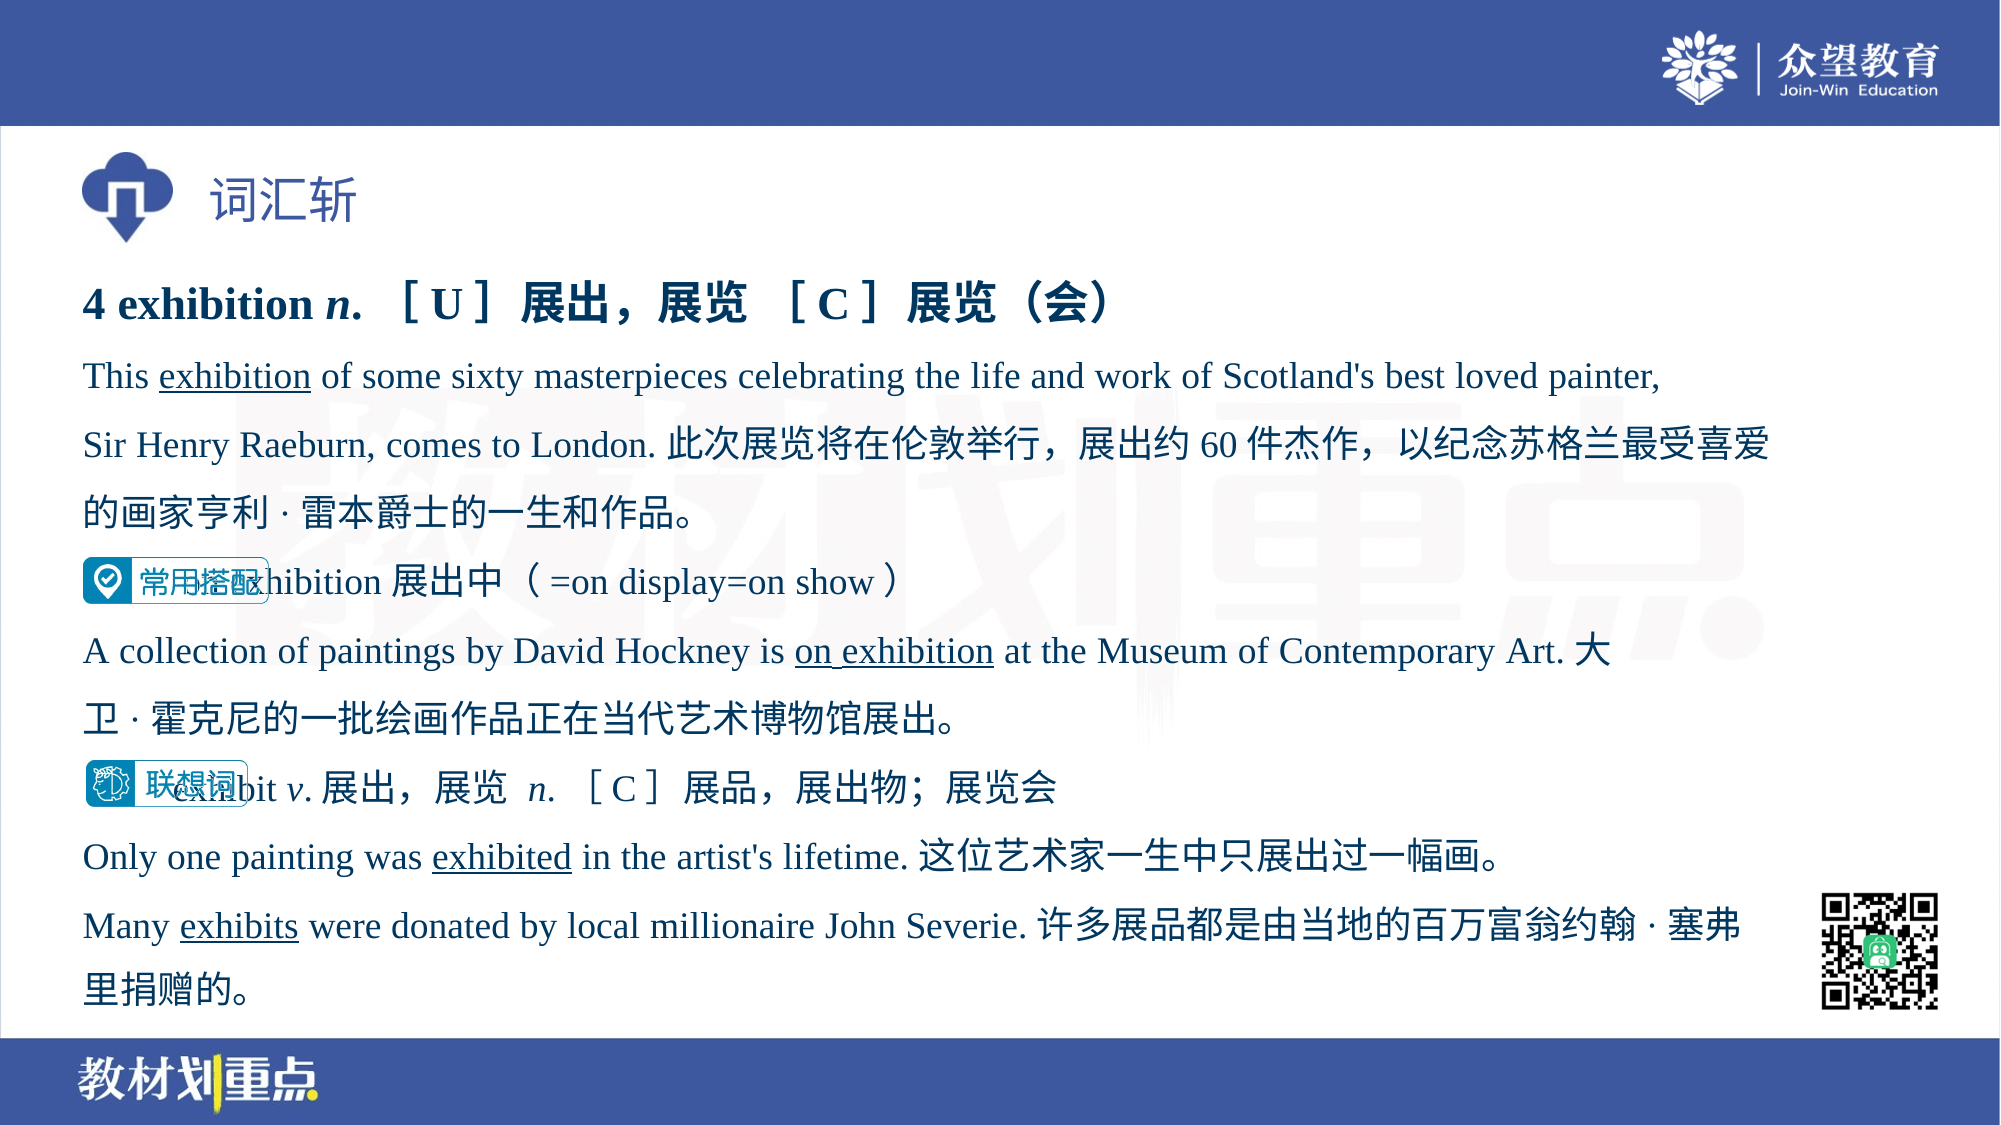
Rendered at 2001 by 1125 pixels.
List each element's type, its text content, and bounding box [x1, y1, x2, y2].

picture [0, 0, 2000, 1125]
text_box 4 exhibition n.［U］展出，展览 ［C］展览（会） [82, 247, 1817, 356]
